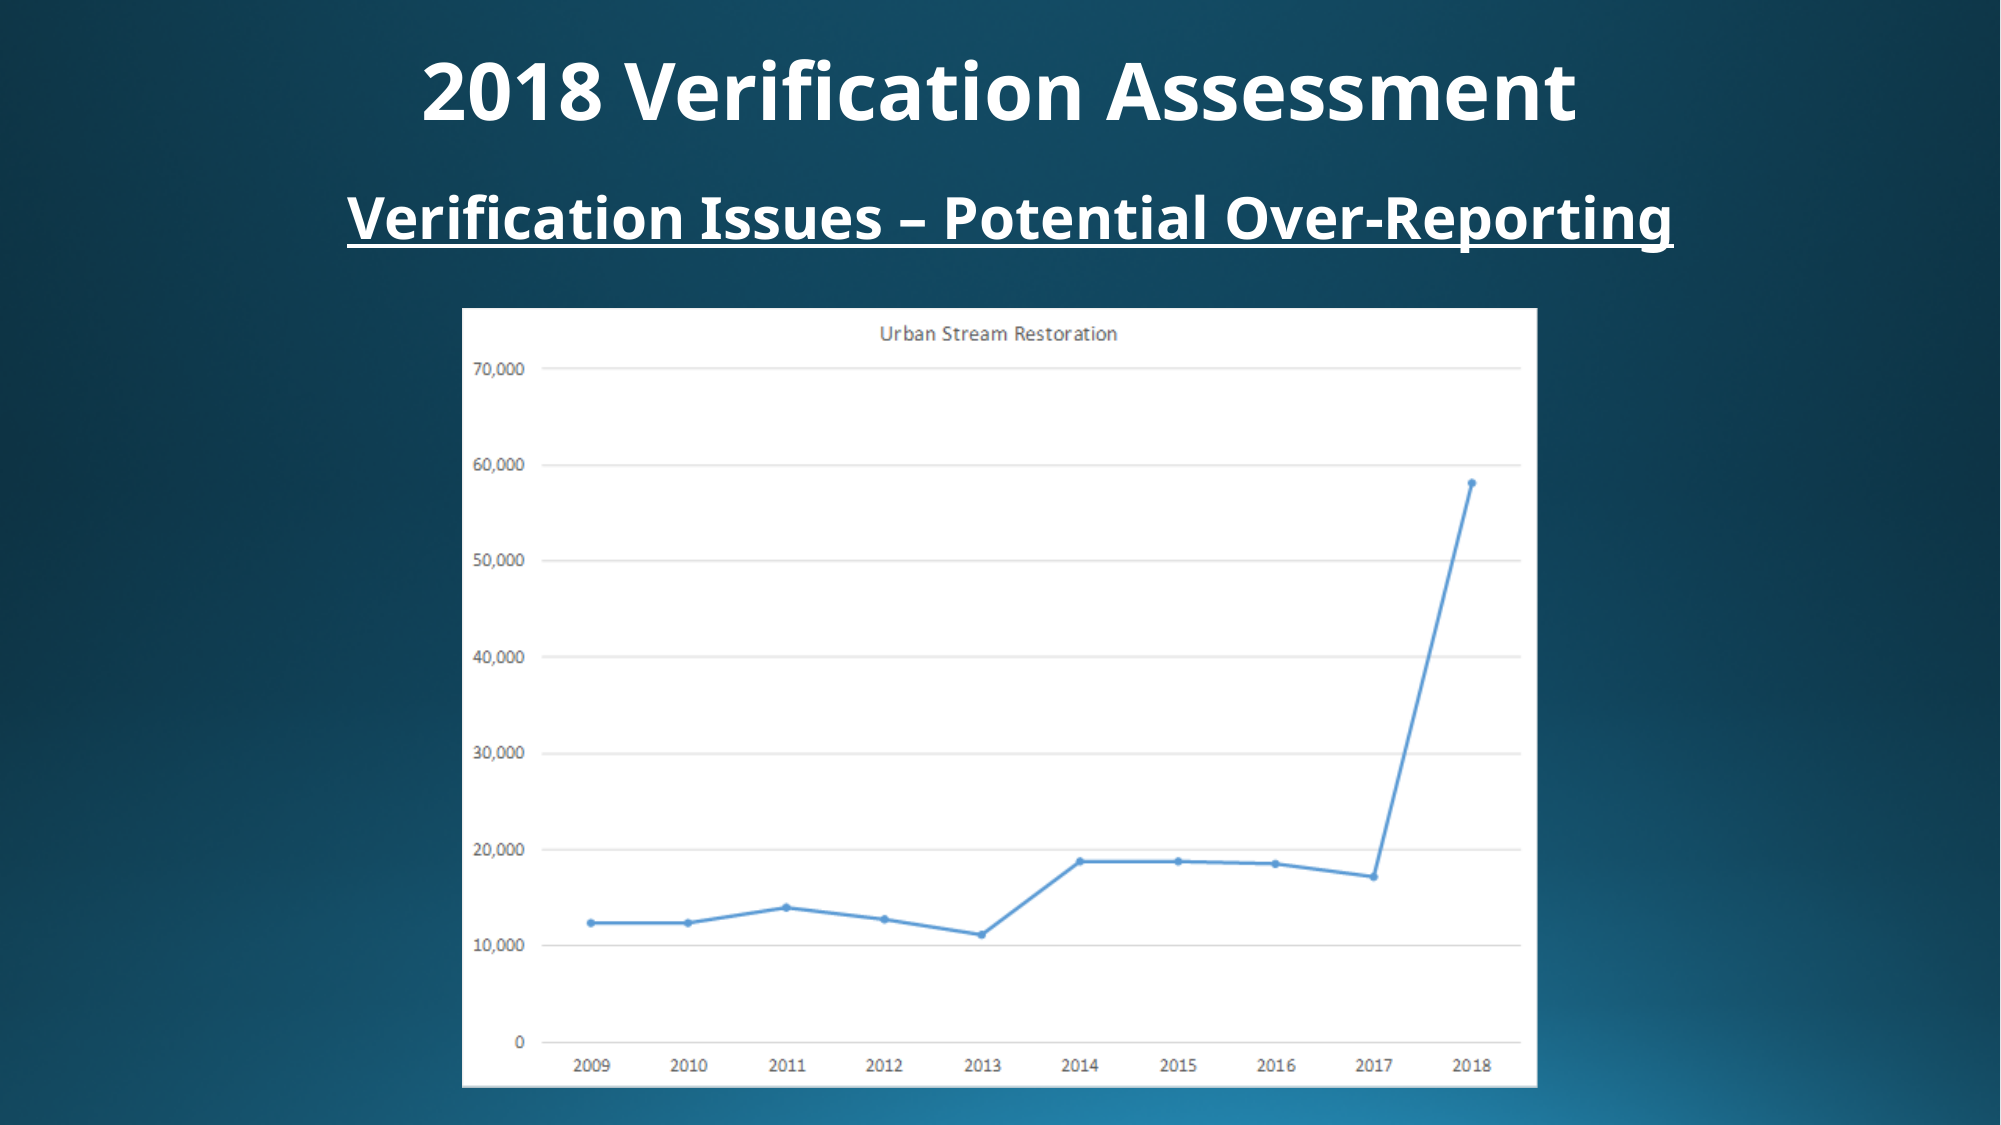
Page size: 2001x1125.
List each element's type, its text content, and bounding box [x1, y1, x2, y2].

text_box Verification Issues – Potential Over-Reporting [192, 173, 1830, 849]
title 2018 Verification Assessment [406, 32, 1594, 158]
picture [0, 0, 2001, 1125]
